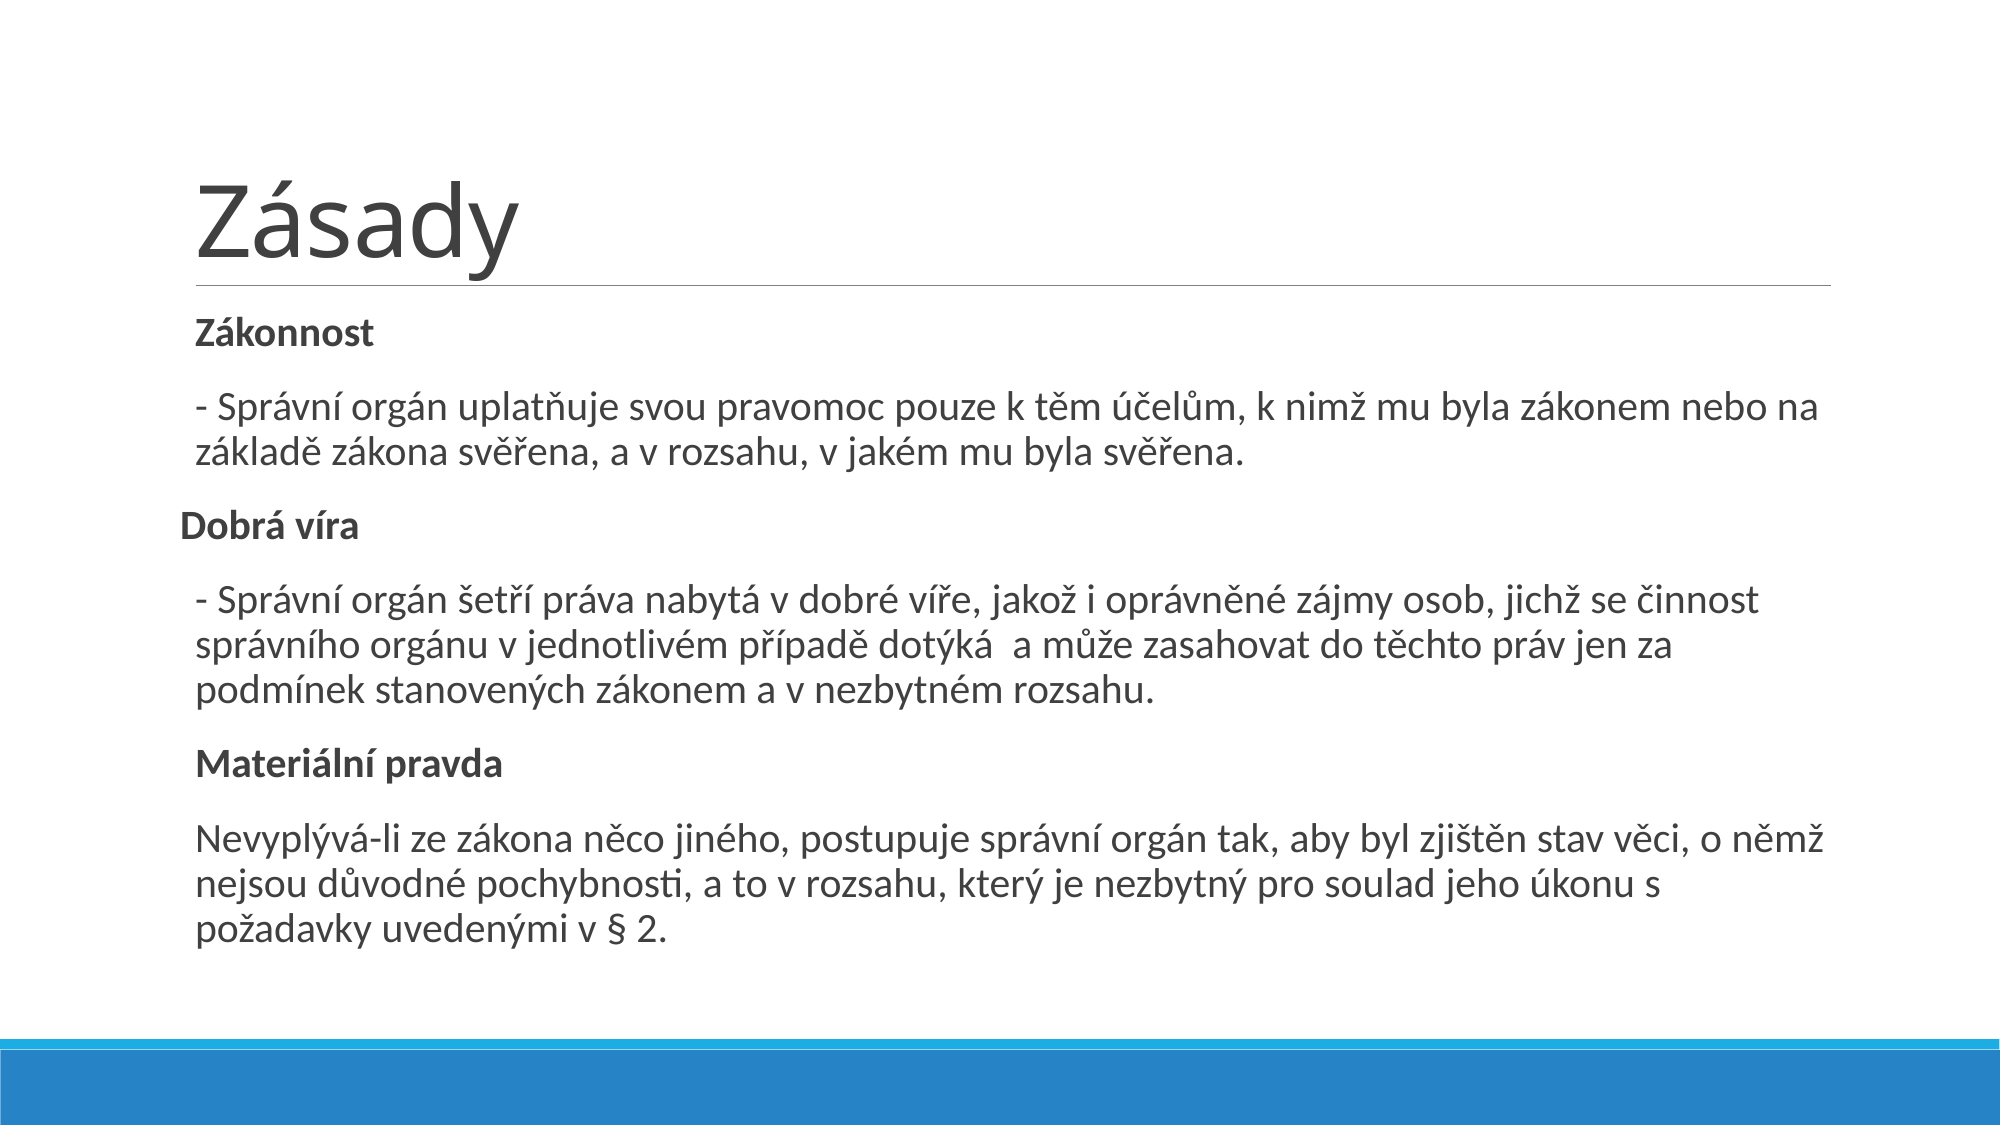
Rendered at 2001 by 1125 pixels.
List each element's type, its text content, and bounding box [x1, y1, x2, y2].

list Zákonnost - Správní orgán uplatňuje svou pravomoc pouze k těm účelům, k nimž mu byla zákonem nebo na základě zákona svěřena, a v rozsahu, v jakém mu byla svěřena. Dobrá víra - Správní orgán šetří práva nabytá v dobré víře, jakož i oprávněné zájmy osob, jichž se činnost správního orgánu v jednotlivém případě dotýká a může zasahovat do těchto práv jen za podmínek stanovených zákonem a v nezbytném rozsahu. Materiální pravda Nevyplývá-li ze zákona něco jiného, postupuje správní orgán tak, aby byl zjištěn stav věci, o němž nejsou důvodné pochybnosti, a to v rozsahu, který je nezbytný pro soulad jeho úkonu s požadavky uvedenými v § 2. [180, 302, 1830, 963]
title Zásady [180, 47, 1830, 285]
